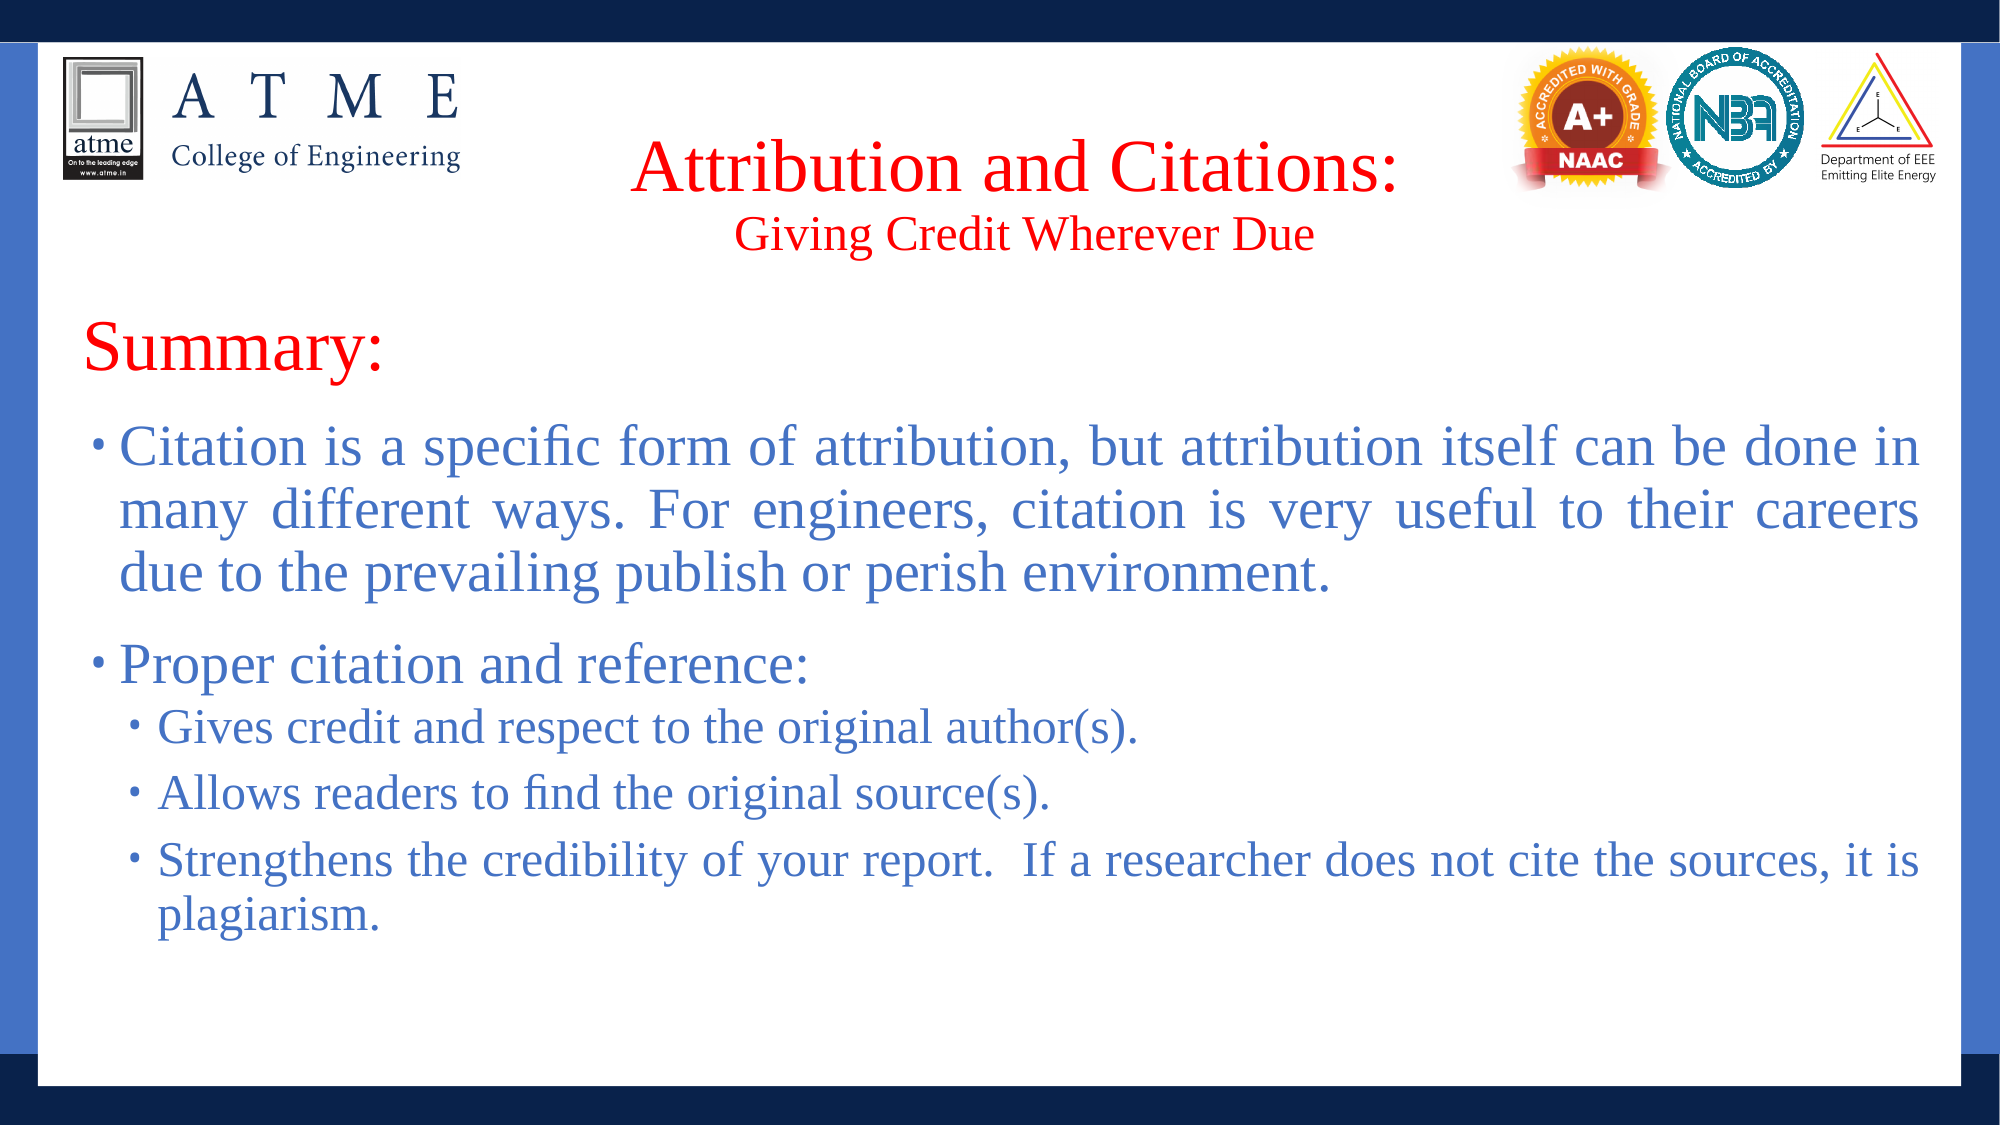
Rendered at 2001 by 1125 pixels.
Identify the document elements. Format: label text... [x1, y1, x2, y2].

title Attribution and Citations: Giving Credit Wherever Due [350, 99, 1700, 288]
picture [0, 0, 2000, 43]
list Summary: Citation is a speciﬁc form of attribution, but attribution itself can be done in many different ways. For engineers, citation is very useful to their careers due to the prevailing publish or perish environment. Proper citation and reference: Gives credit and respect to the original author(s). Allows readers to ﬁnd the original source(s). Strengthens the credibility of your report. If a researcher does not cite the sources, it is plagiarism. [67, 299, 1938, 1025]
picture [1531, 60, 1651, 99]
picture [1815, 49, 1939, 184]
picture [63, 57, 461, 180]
picture [0, 1054, 2000, 1125]
picture [1666, 47, 1804, 188]
